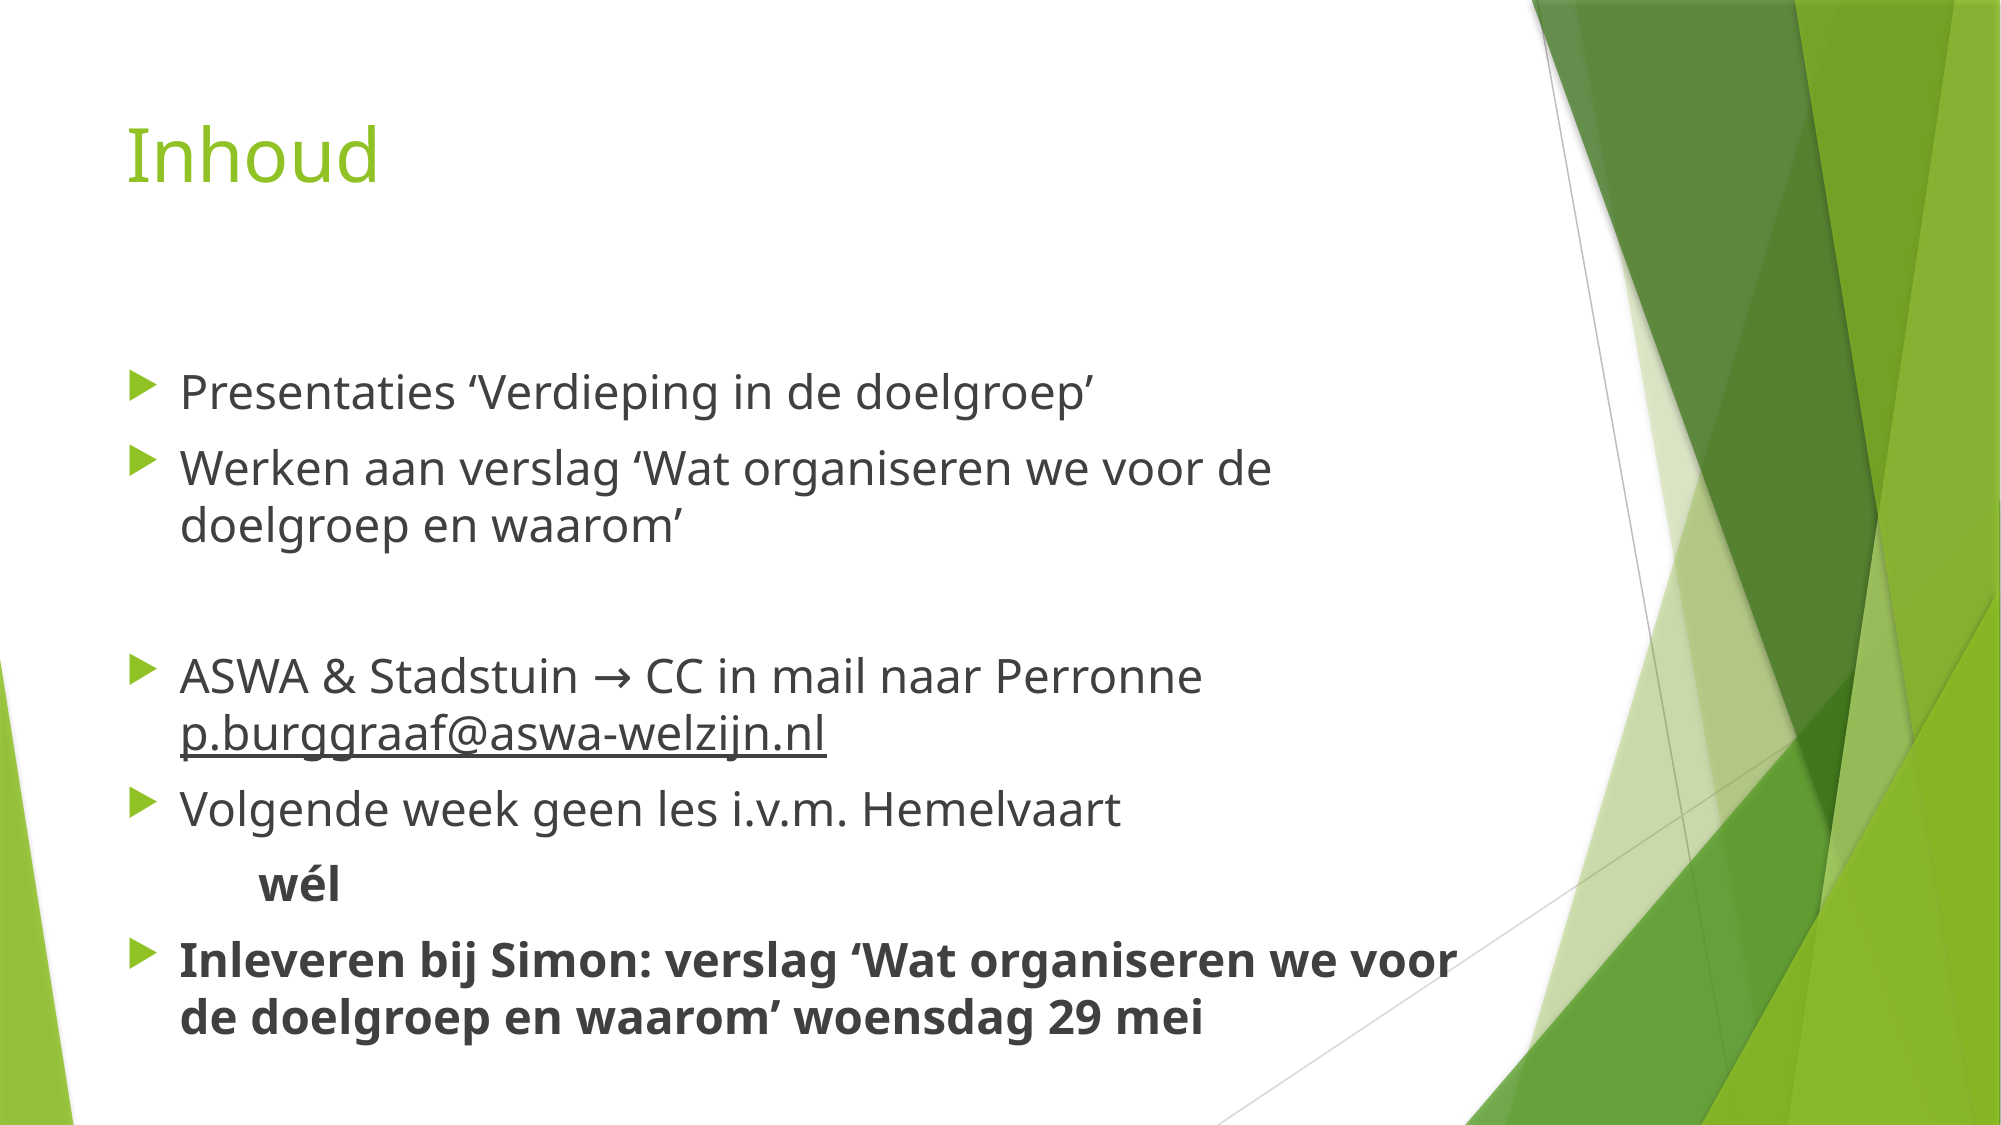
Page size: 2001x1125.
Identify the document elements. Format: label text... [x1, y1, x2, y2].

list Presentaties ‘Verdieping in de doelgroep’ Werken aan verslag ‘Wat organiseren we voor de doelgroep en waarom’ ASWA & Stadstuin → CC in mail naar Perronne p.burggraaf@aswa-welzijn.nl Volgende week geen les i.v.m. Hemelvaart wél Inleveren bij Simon: verslag ‘Wat organiseren we voor de doelgroep en waarom’ woensdag 29 mei [111, 354, 1522, 1058]
title Inhoud [111, 99, 1522, 317]
